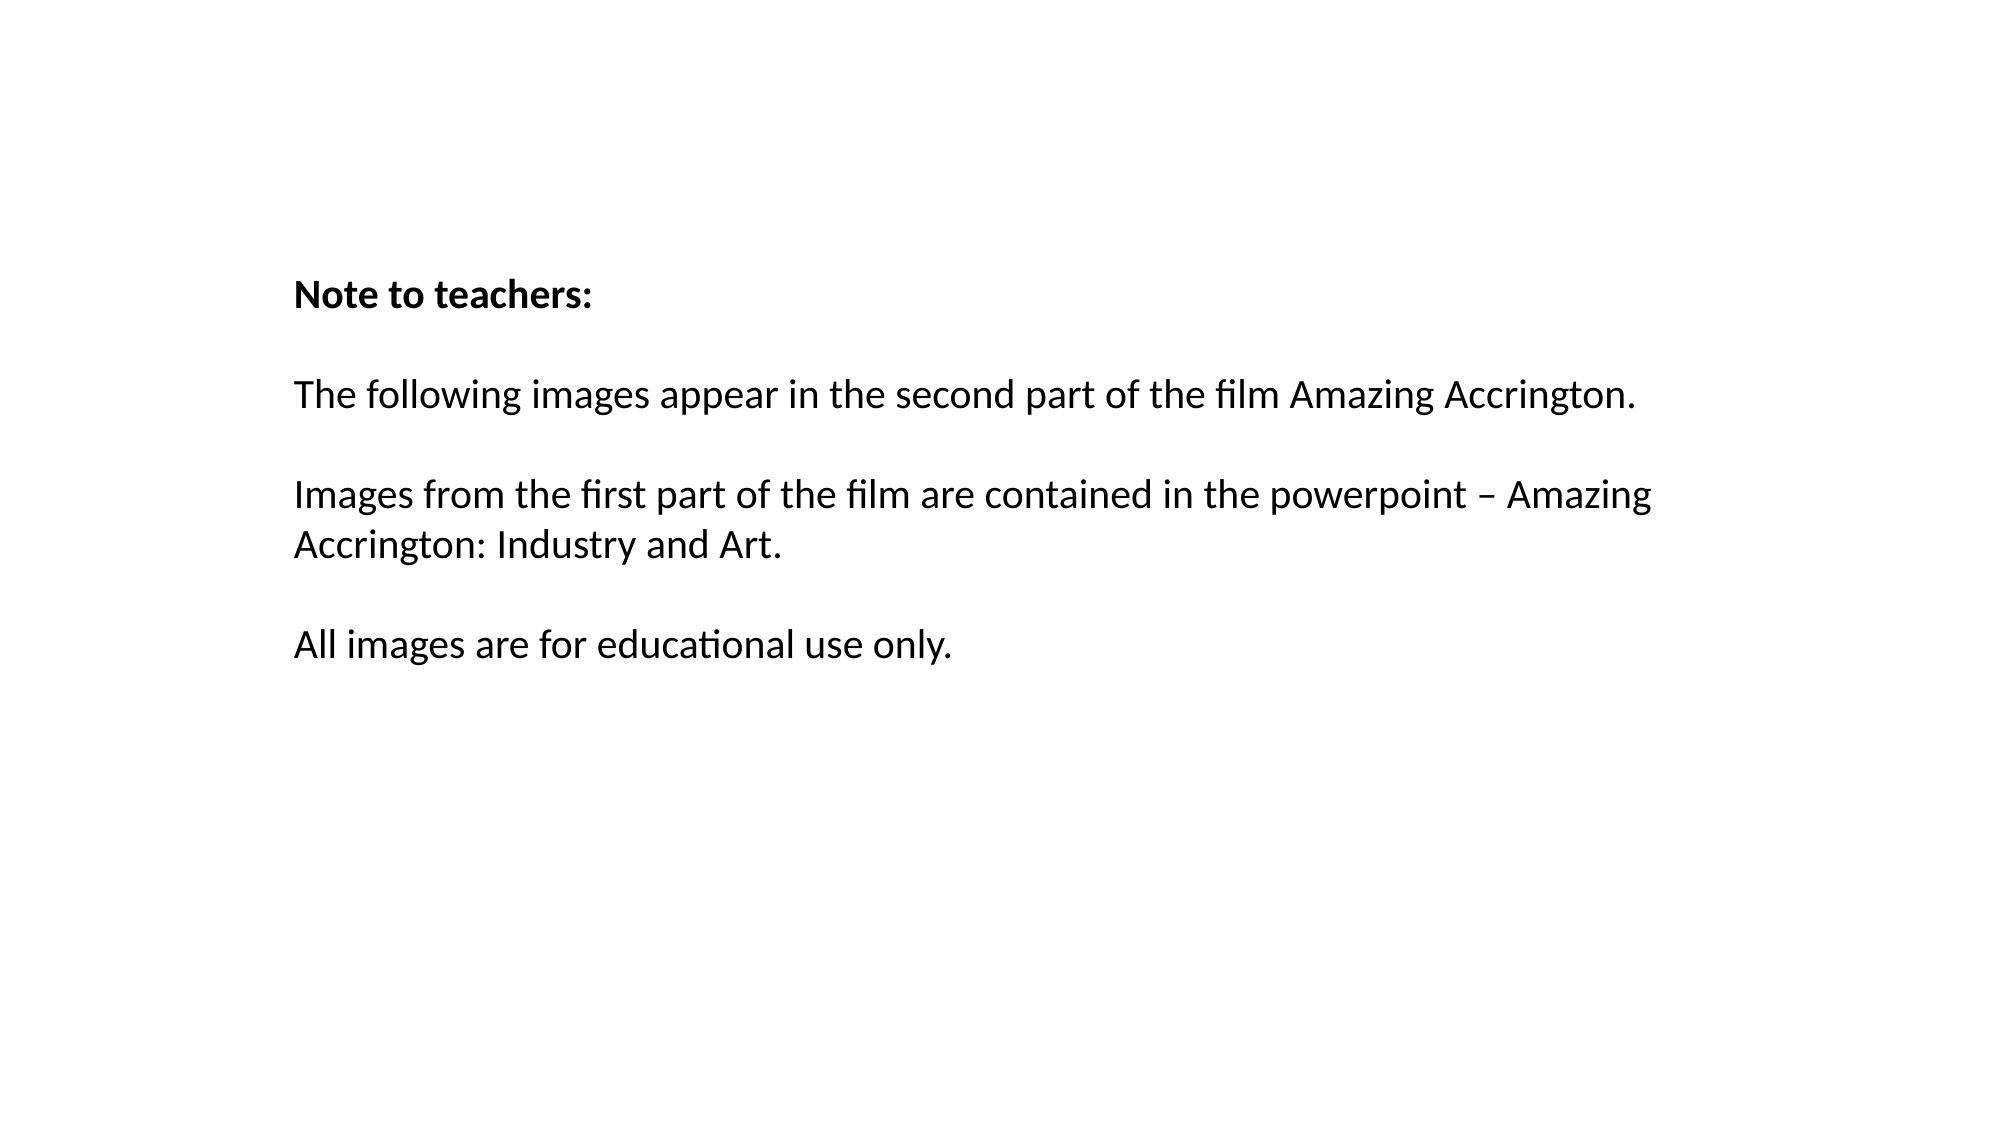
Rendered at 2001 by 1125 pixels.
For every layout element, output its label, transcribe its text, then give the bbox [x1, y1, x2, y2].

text_box Note to teachers: The following images appear in the second part of the film Amazing Accrington. Images from the first part of the film are contained in the powerpoint – Amazing Accrington: Industry and Art. All images are for educational use only. [279, 259, 1746, 675]
